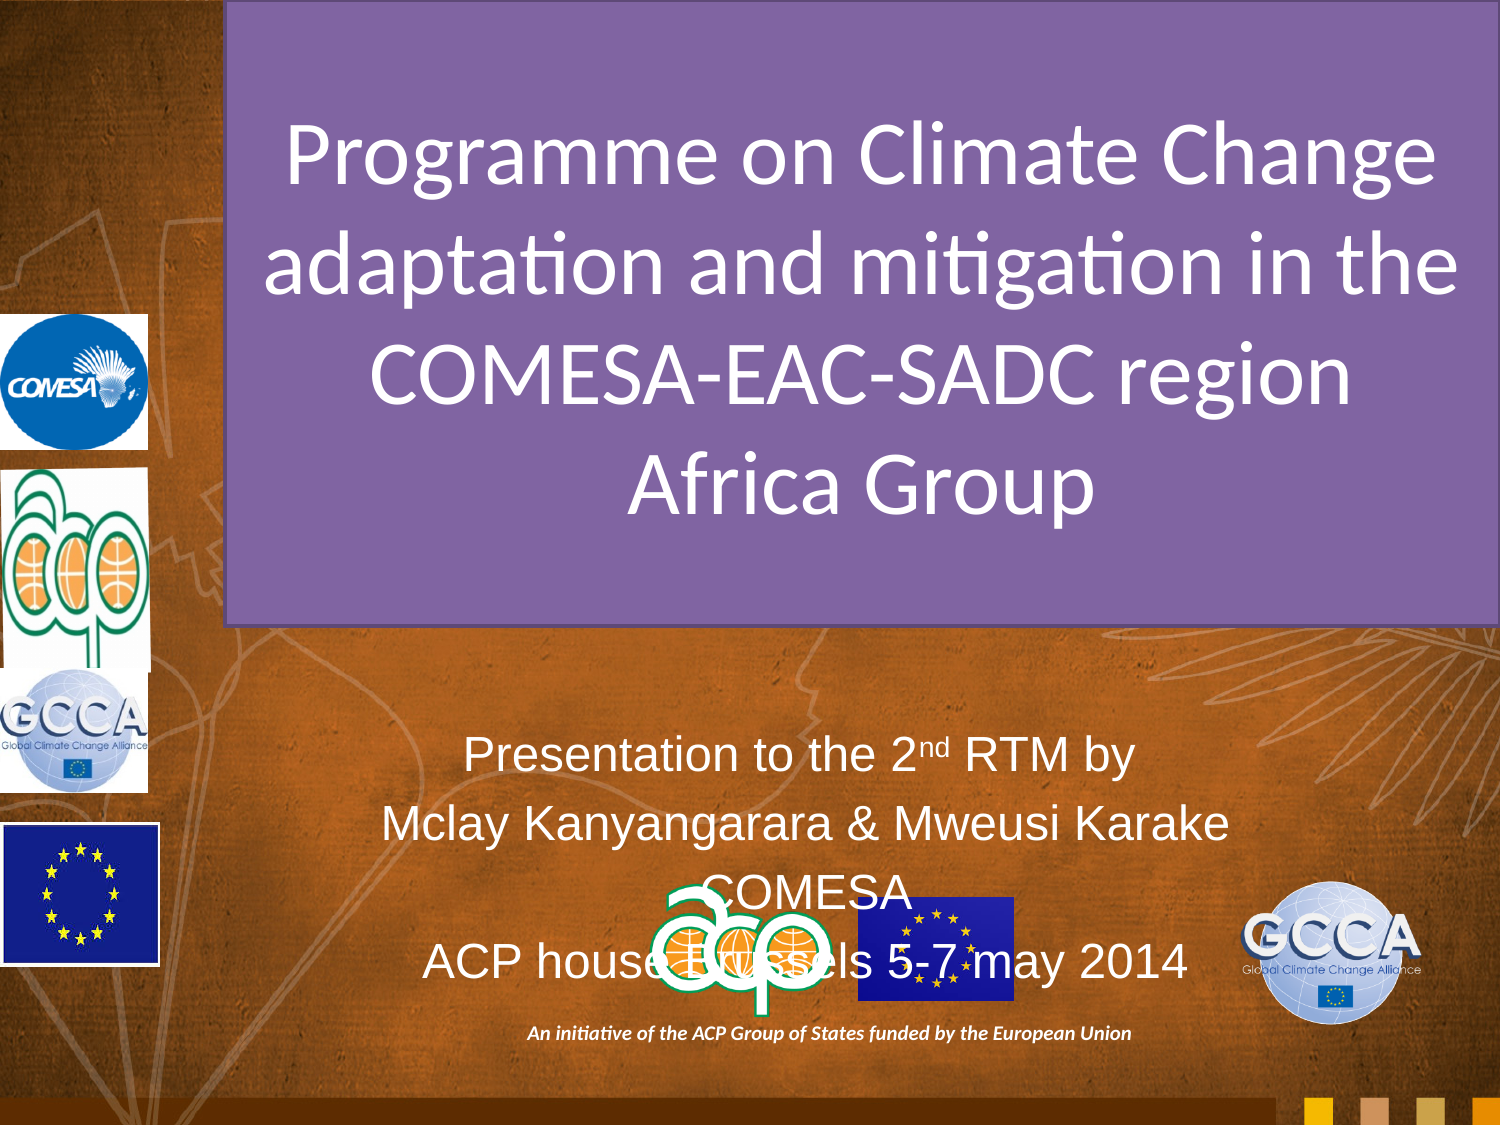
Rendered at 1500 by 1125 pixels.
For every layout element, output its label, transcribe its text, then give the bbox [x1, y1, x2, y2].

subtitle Presentation to the 2nd RTM by Mclay Kanyangarara & Mweusi Karake COMESA ACP house Brussels 5-7 may 2014 [280, 714, 1332, 1003]
title Programme on Climate Change adaptation and mitigation in the COMESA-EAC-SADC region Africa Group [223, 0, 1500, 628]
picture [0, 0, 1500, 1125]
